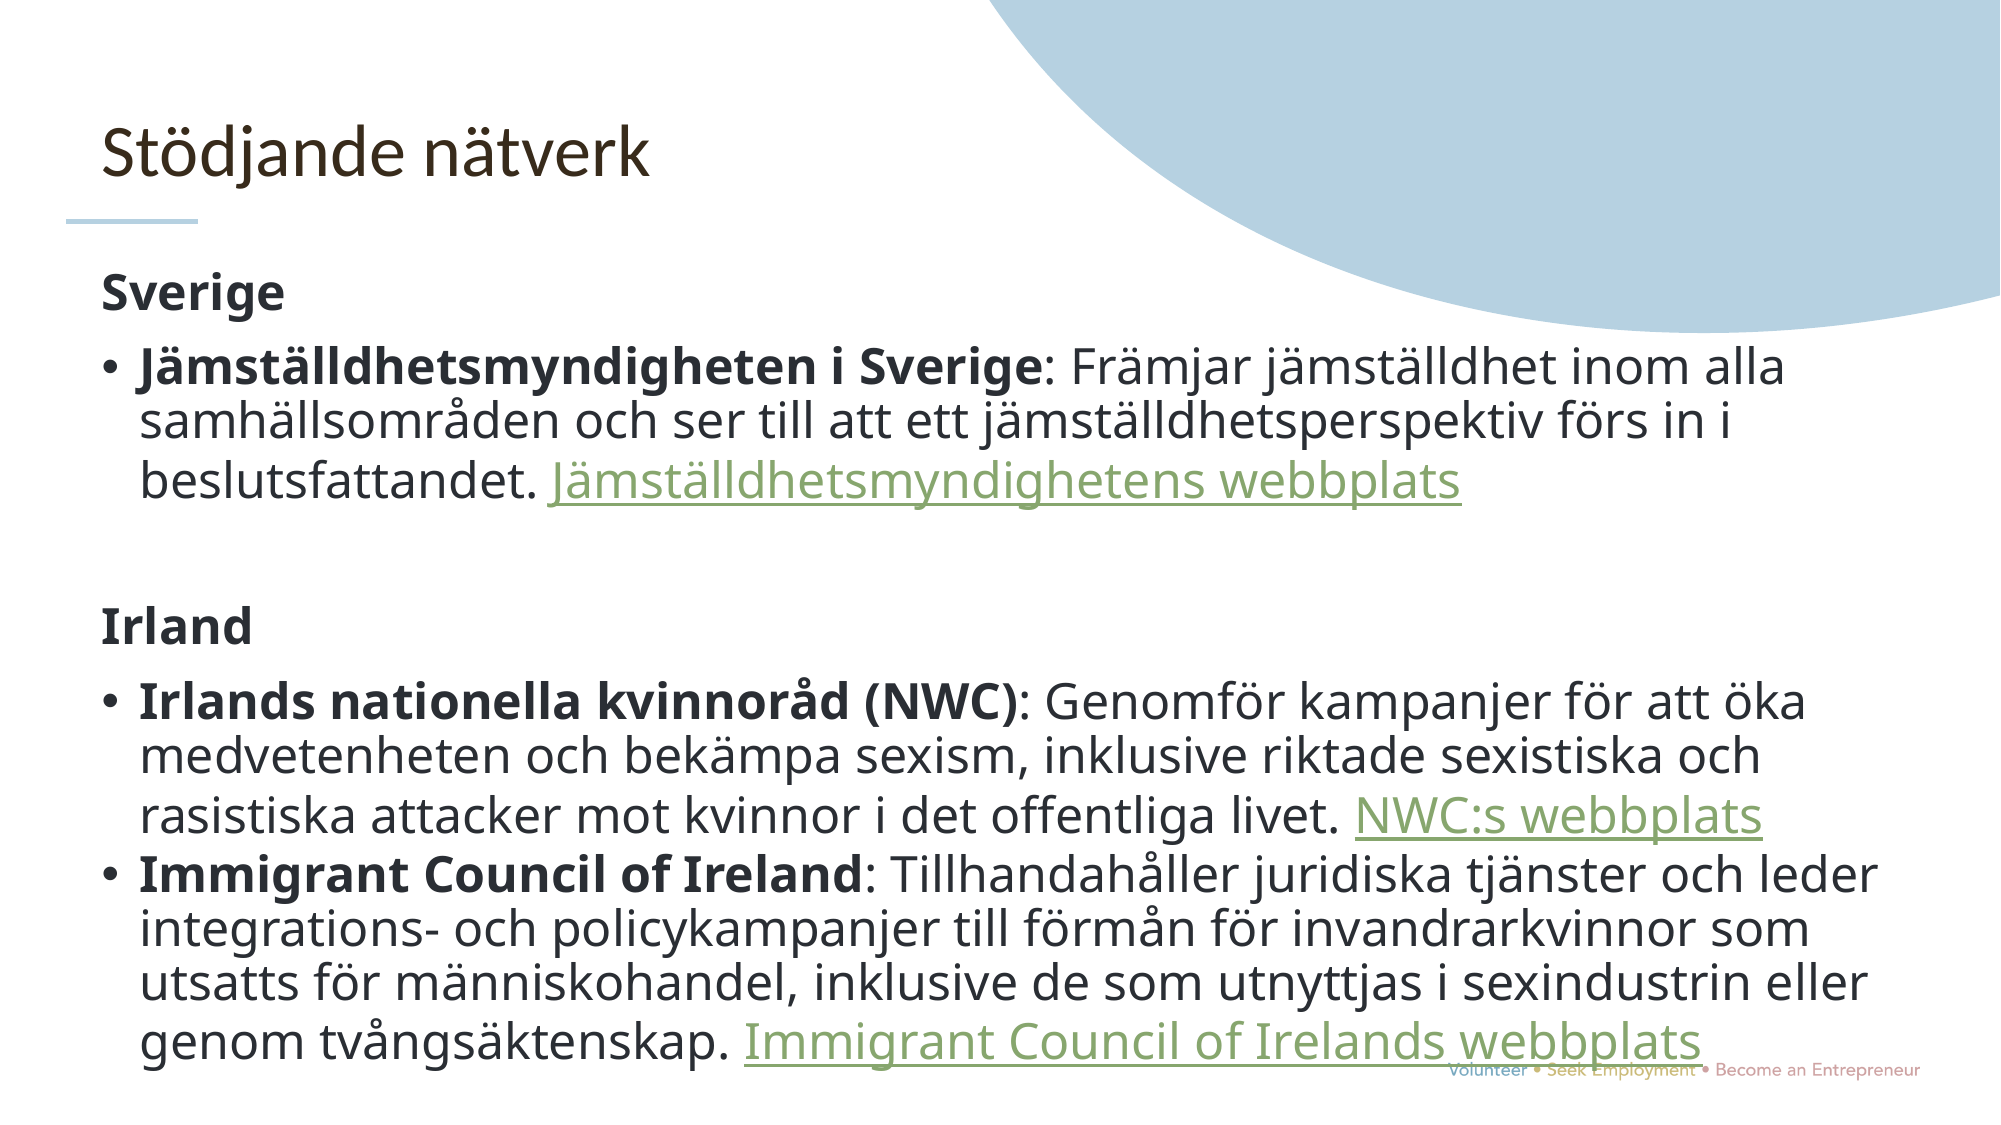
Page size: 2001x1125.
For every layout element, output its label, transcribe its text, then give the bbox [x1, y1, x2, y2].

text_box [66, 219, 198, 224]
list Sverige Jämställdhetsmyndigheten i Sverige: Främjar jämställdhet inom alla samhällsområden och ser till att ett jämställdhetsperspektiv förs in i beslutsfattandet. Jämställdhetsmyndighetens webbplats Irland Irlands nationella kvinnoråd (NWC): Genomför kampanjer för att öka medvetenheten och bekämpa sexism, inklusive riktade sexistiska och rasistiska attacker mot kvinnor i det offentliga livet. NWC:s webbplats Immigrant Council of Ireland: Tillhandahåller juridiska tjänster och leder integrations- och policykampanjer till förmån för invandrarkvinnor som utsatts för människohandel, inklusive de som utnyttjas i sexindustrin eller genom tvångsäktenskap. Immigrant Council of Irelands webbplats [86, 259, 1928, 973]
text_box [754, 0, 2000, 453]
list Stödjande nätverk [86, 105, 754, 201]
picture [1418, 1046, 1971, 1103]
